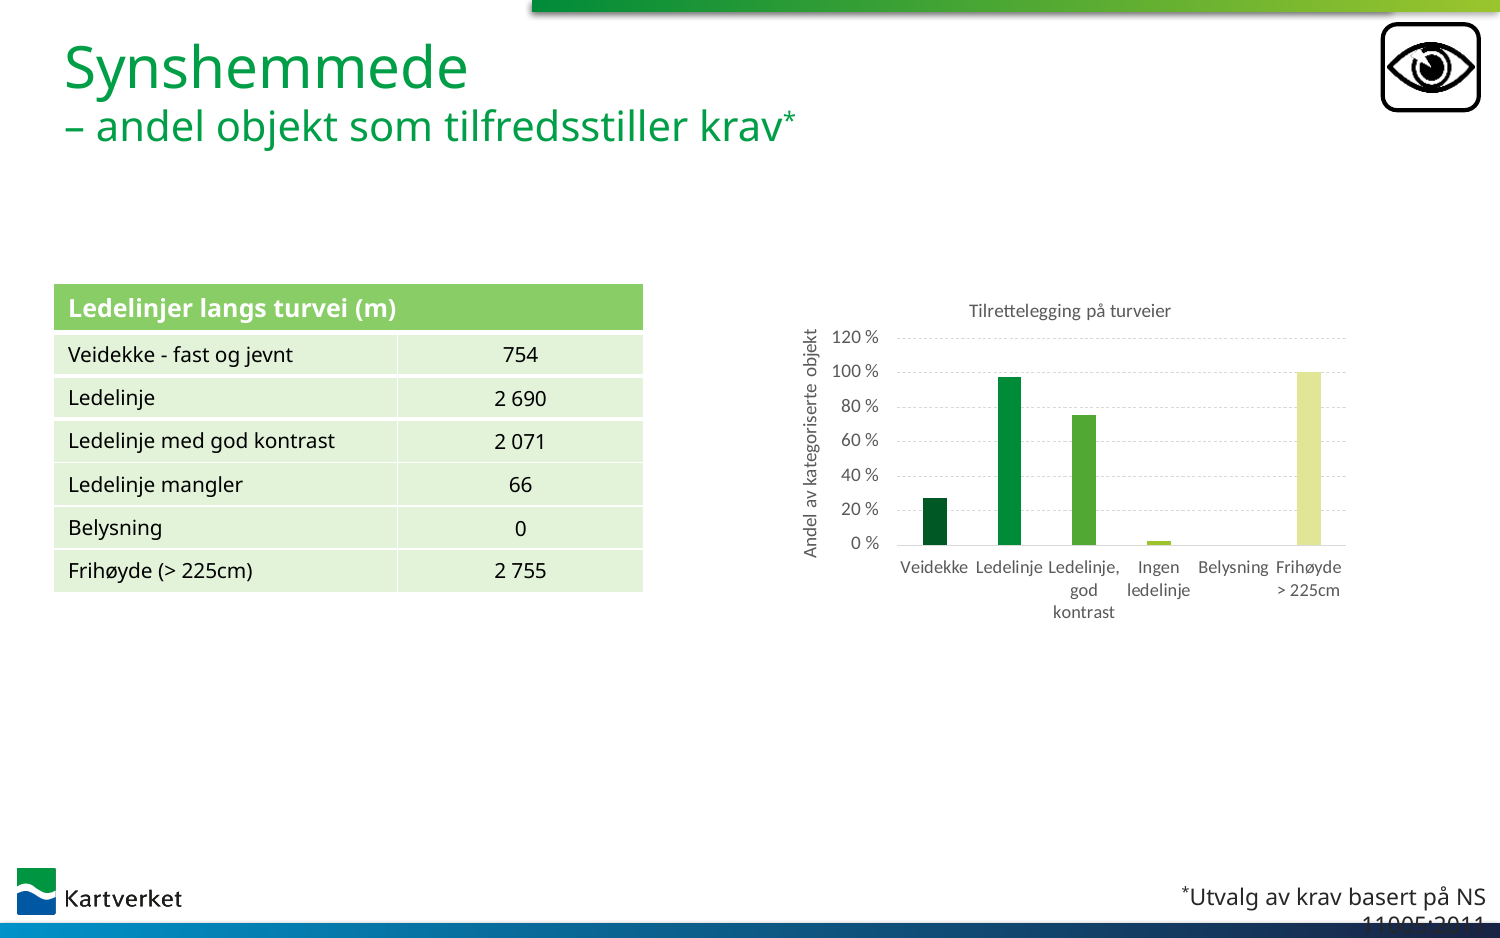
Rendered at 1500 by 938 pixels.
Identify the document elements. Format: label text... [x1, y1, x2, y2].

table_cell 2 690 [398, 378, 643, 417]
text_box Synshemmede – andel objekt som tilfredsstiller krav* [49, 24, 1431, 158]
text_box *Utvalg av krav basert på NS 11005:2011 [1068, 873, 1500, 938]
table_cell Frihøyde (> 225cm) [54, 550, 397, 592]
table_cell Belysning [54, 507, 397, 548]
table_cell 754 [398, 335, 643, 374]
table_cell 66 [398, 463, 643, 505]
table_header Ledelinjer langs turvei (m) [54, 284, 643, 330]
table_cell Ledelinje [54, 378, 397, 417]
table_cell 2 071 [398, 421, 643, 462]
table_cell 2 755 [398, 550, 643, 592]
table_cell Ledelinje mangler [54, 463, 397, 505]
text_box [1382, 24, 1480, 111]
table_cell Veidekke - fast og jevnt [54, 335, 397, 374]
picture [791, 291, 1349, 630]
table_cell 0 [398, 507, 643, 548]
table_cell Ledelinje med god kontrast [54, 421, 397, 462]
